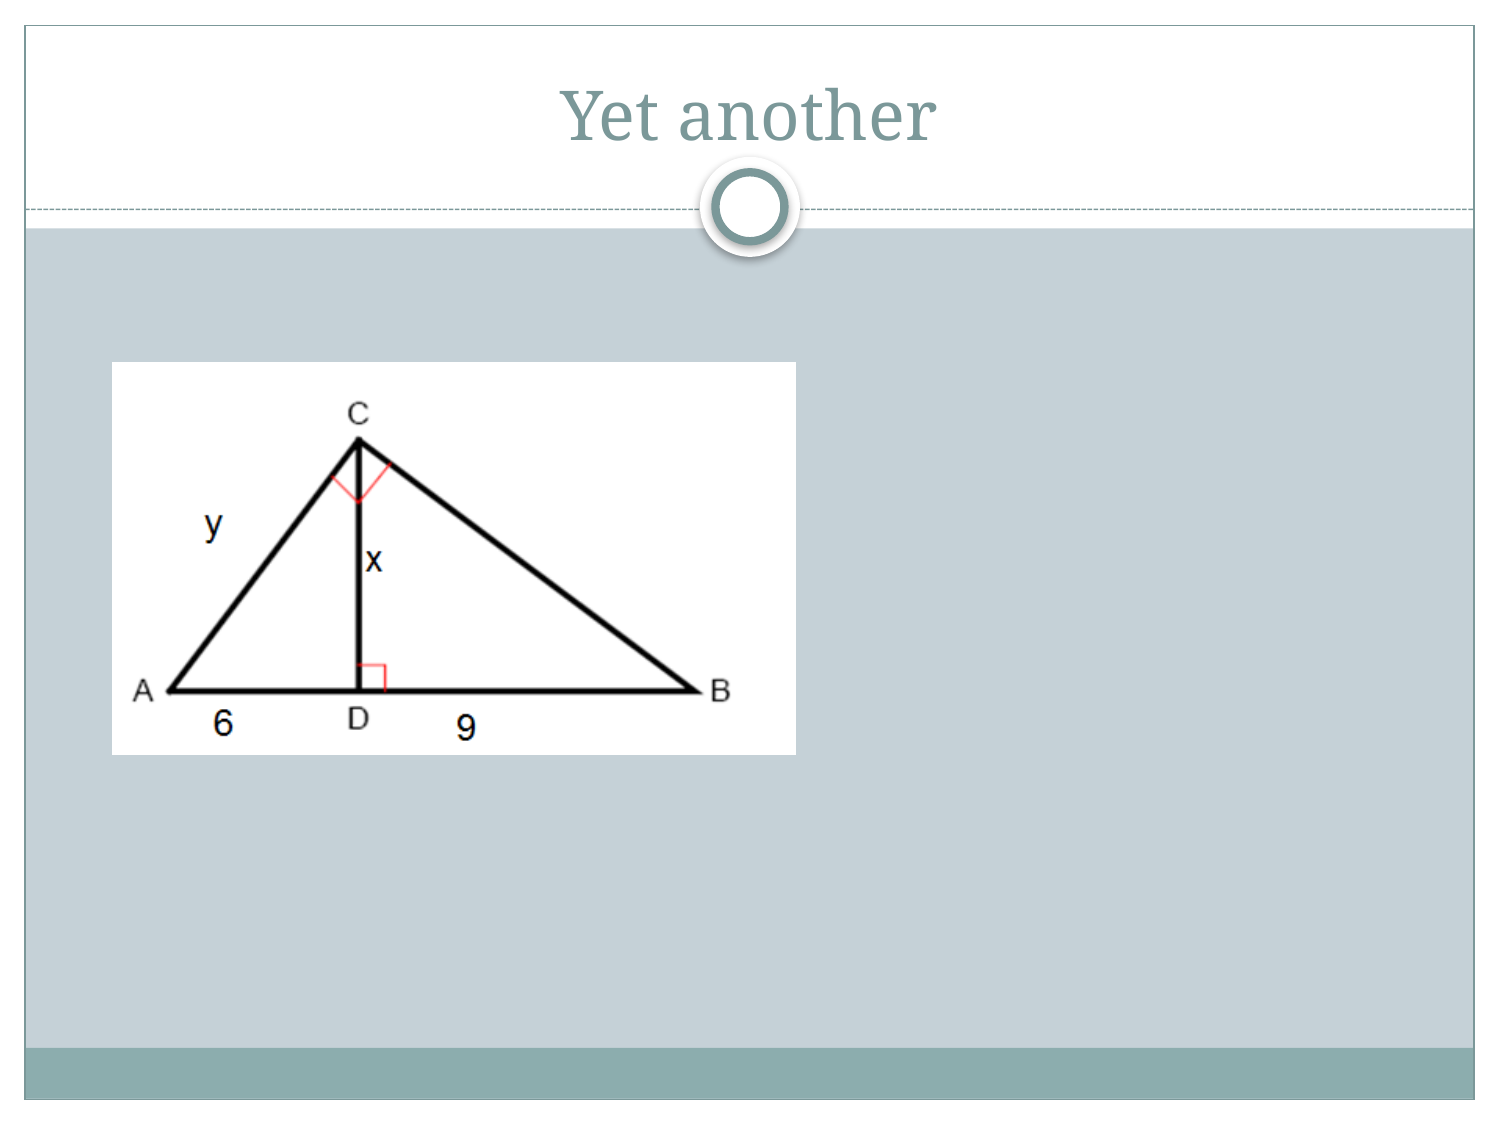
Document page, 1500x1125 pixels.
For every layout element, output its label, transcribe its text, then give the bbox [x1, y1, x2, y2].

title Yet another [49, 37, 1450, 162]
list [112, 362, 796, 755]
